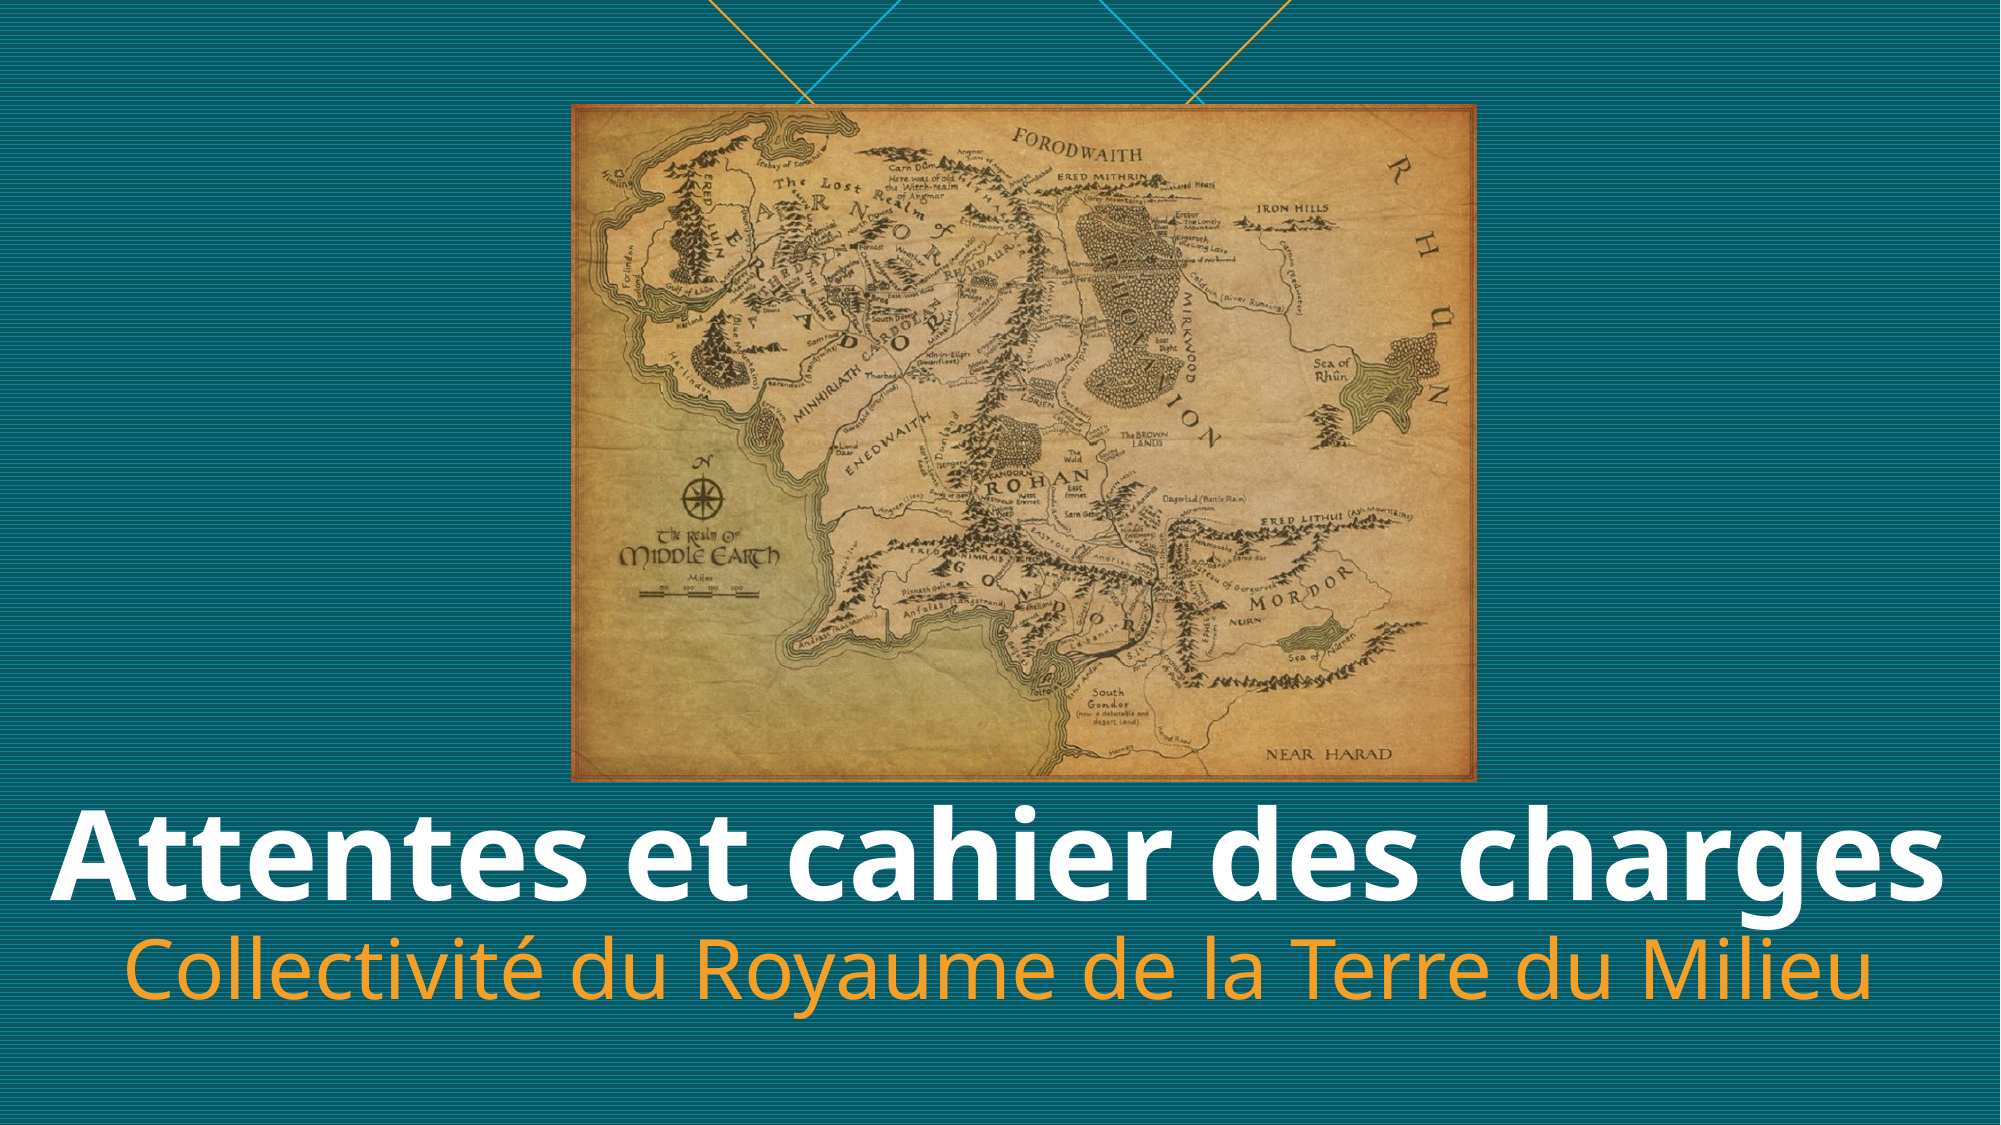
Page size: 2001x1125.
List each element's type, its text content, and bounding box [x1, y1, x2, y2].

picture [571, 104, 1477, 782]
text_box [794, 95, 811, 104]
text_box [708, 0, 1292, 104]
text_box [1189, 95, 1206, 104]
title Attentes et cahier des charges Collectivité du Royaume de la Terre du Milieu [0, 792, 2000, 1018]
